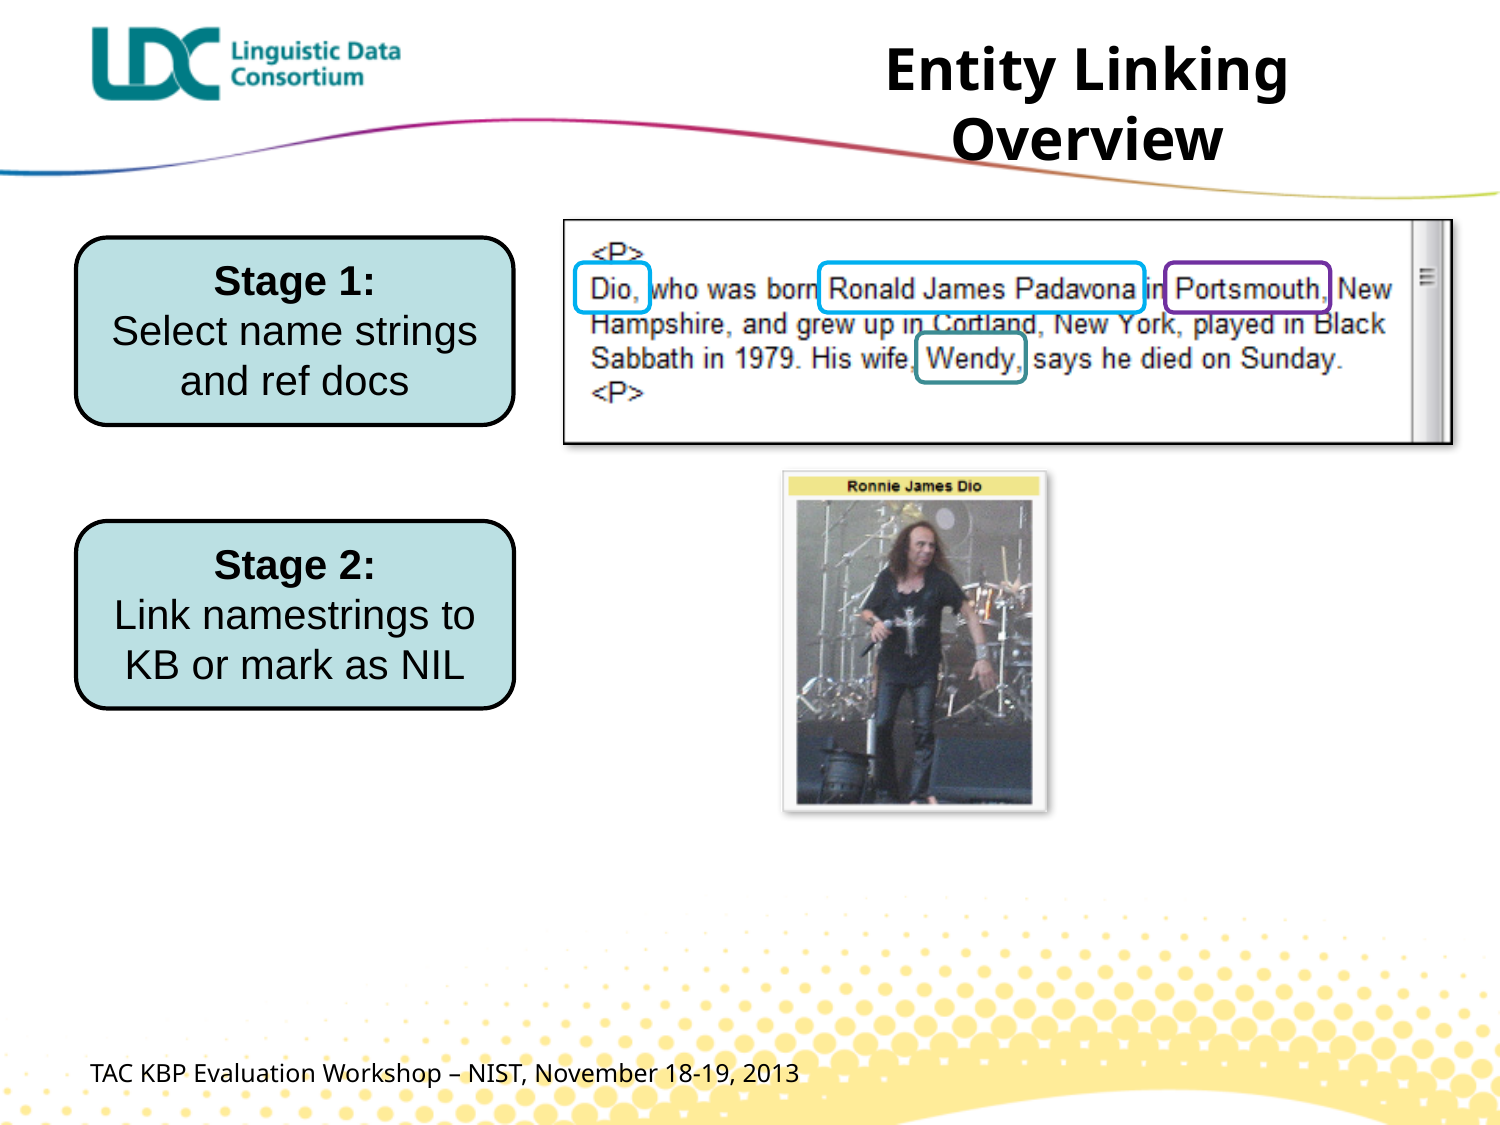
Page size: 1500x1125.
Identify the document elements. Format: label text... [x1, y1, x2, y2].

text_box Stage 2: Link namestrings to KB or mark as NIL [76, 520, 515, 709]
footer TAC KBP Evaluation Workshop – NIST, November 18-19, 2013 [74, 1049, 1076, 1103]
title Entity Linking Overview [750, 32, 1425, 125]
picture [0, 0, 1500, 1125]
text_box Stage 1: Select name strings and ref docs [76, 237, 514, 426]
